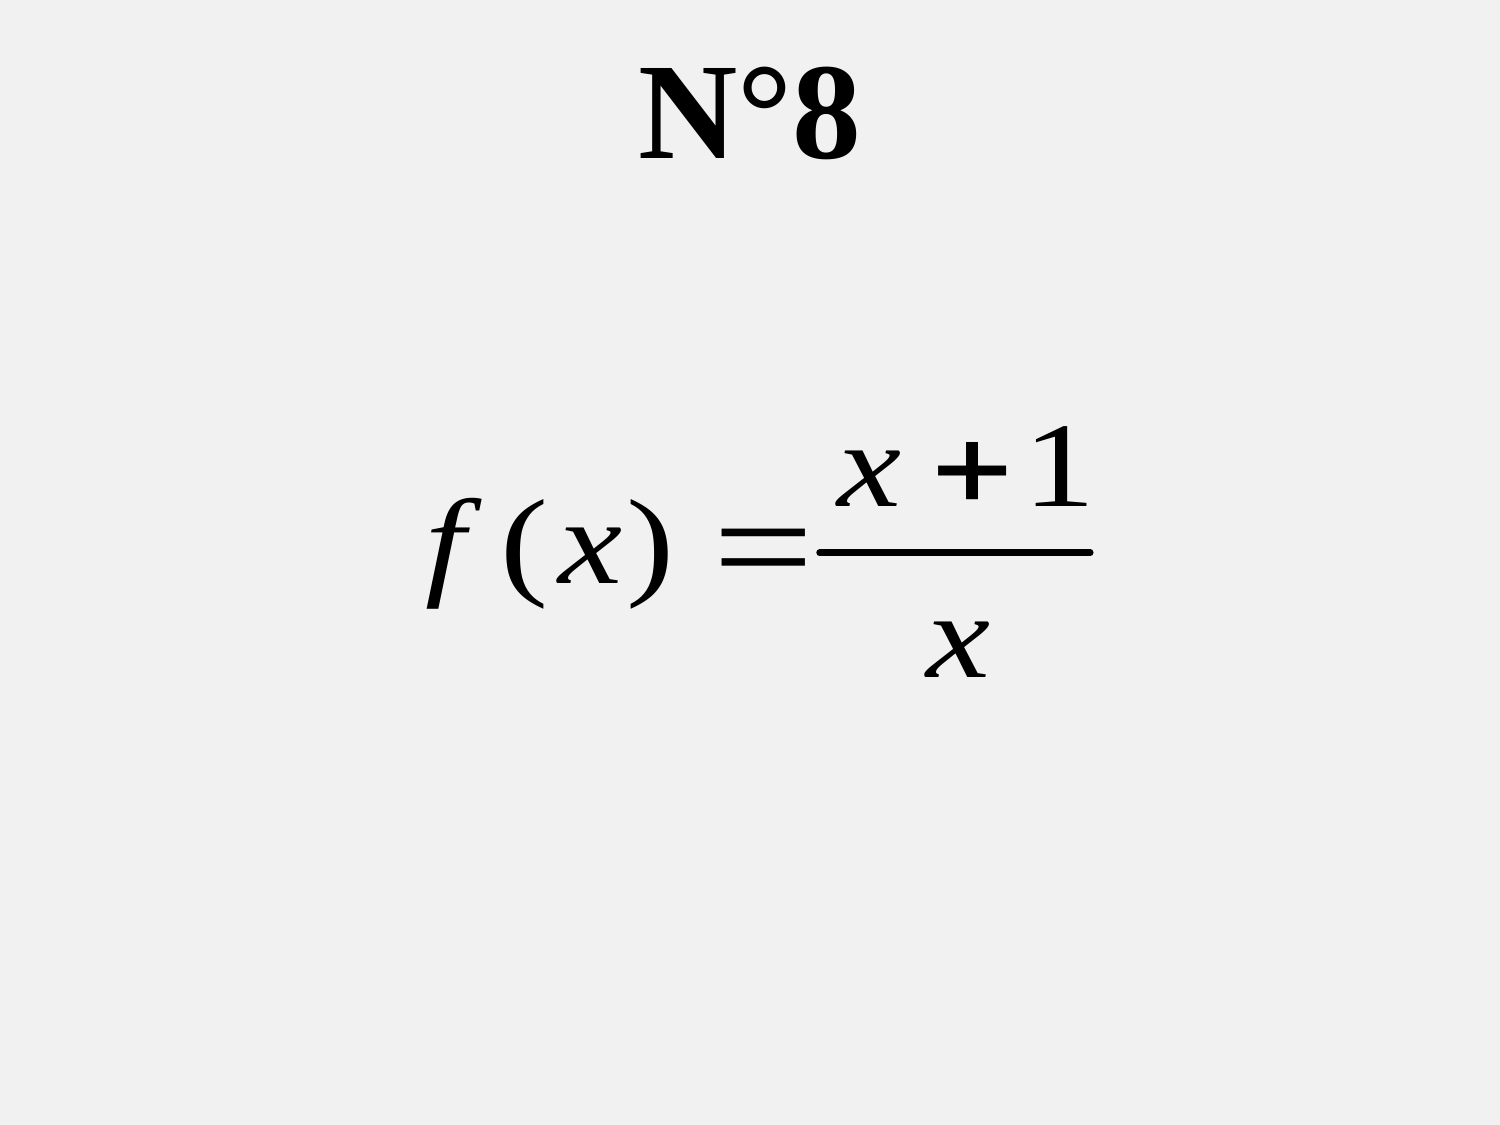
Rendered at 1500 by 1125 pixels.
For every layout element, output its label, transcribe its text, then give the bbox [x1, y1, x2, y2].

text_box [374, 384, 1123, 705]
text_box N°8 [0, 0, 1500, 208]
